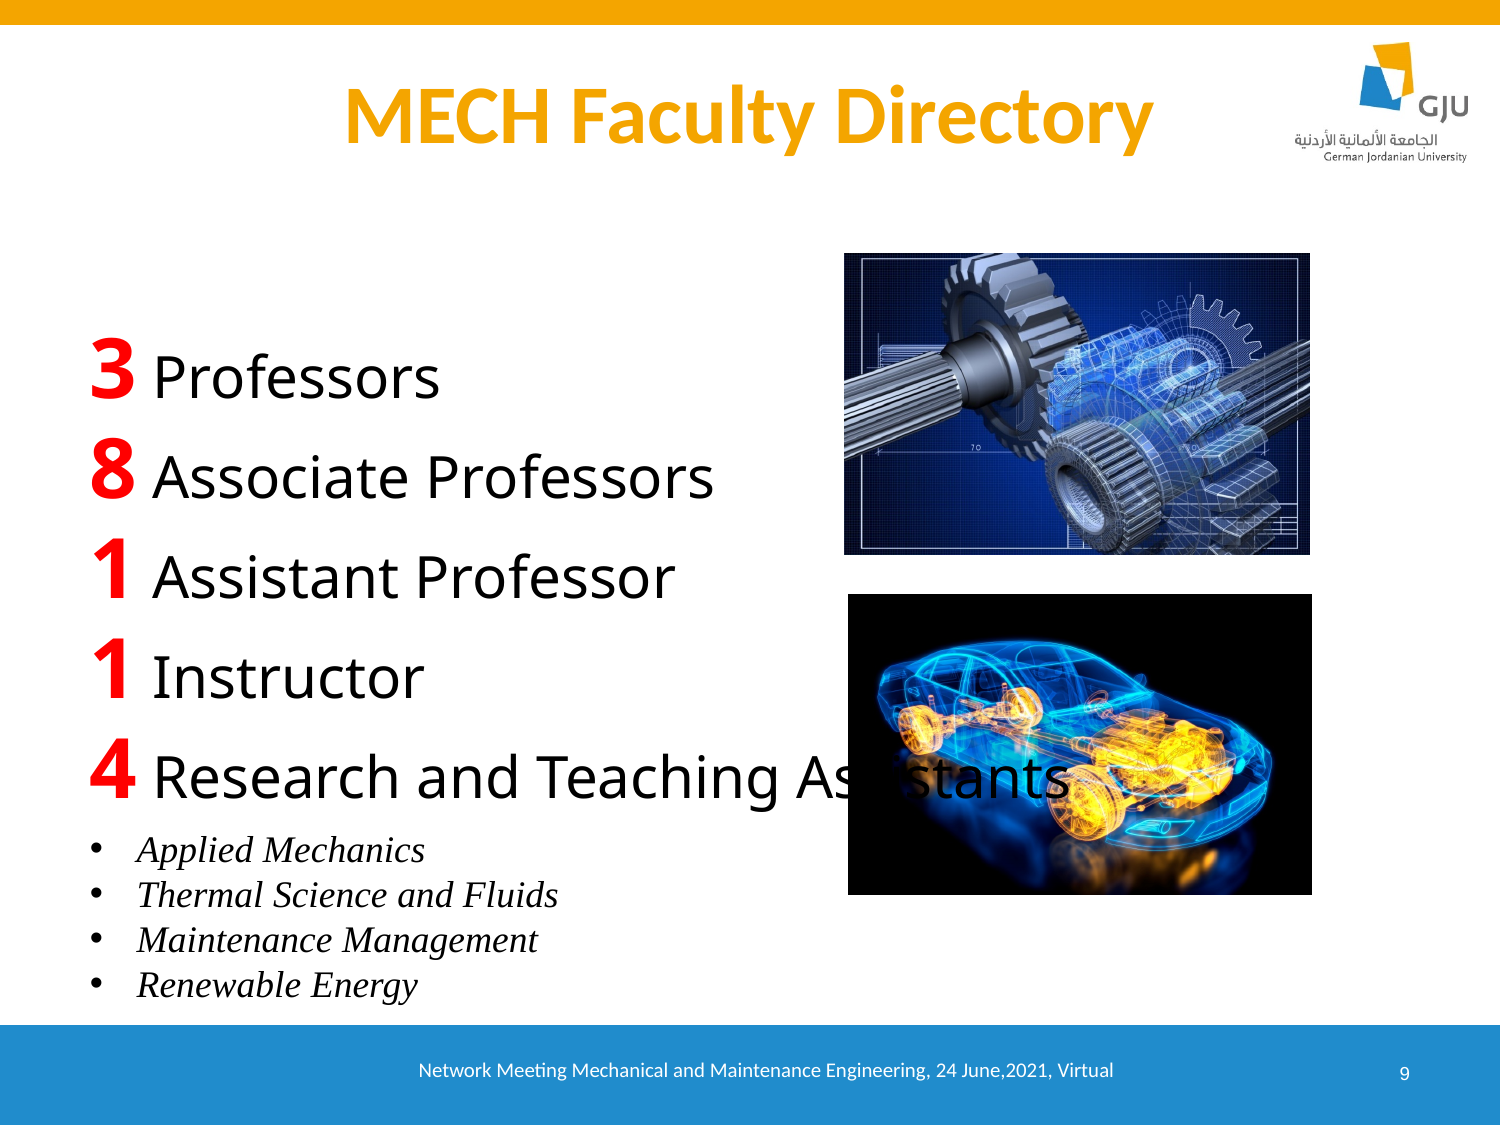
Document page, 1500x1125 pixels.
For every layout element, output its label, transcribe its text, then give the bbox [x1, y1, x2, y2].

picture [0, 0, 1500, 25]
text_box 3 Professors 8 Associate Professors 1 Assistant Professor 1 Instructor 4 Research and Teaching Assistants [75, 307, 1400, 823]
footer Network Meeting Mechanical and Maintenance Engineering, 24 June,2021, Virtual [320, 1051, 1213, 1112]
picture [847, 594, 1312, 896]
picture [1295, 42, 1468, 163]
text_box Applied Mechanics Thermal Science and Fluids Maintenance Management Renewable Energy [75, 823, 575, 1013]
slide_number 9 [1074, 1042, 1425, 1103]
picture [843, 253, 1310, 555]
title MECH Faculty Directory [75, 45, 1425, 175]
